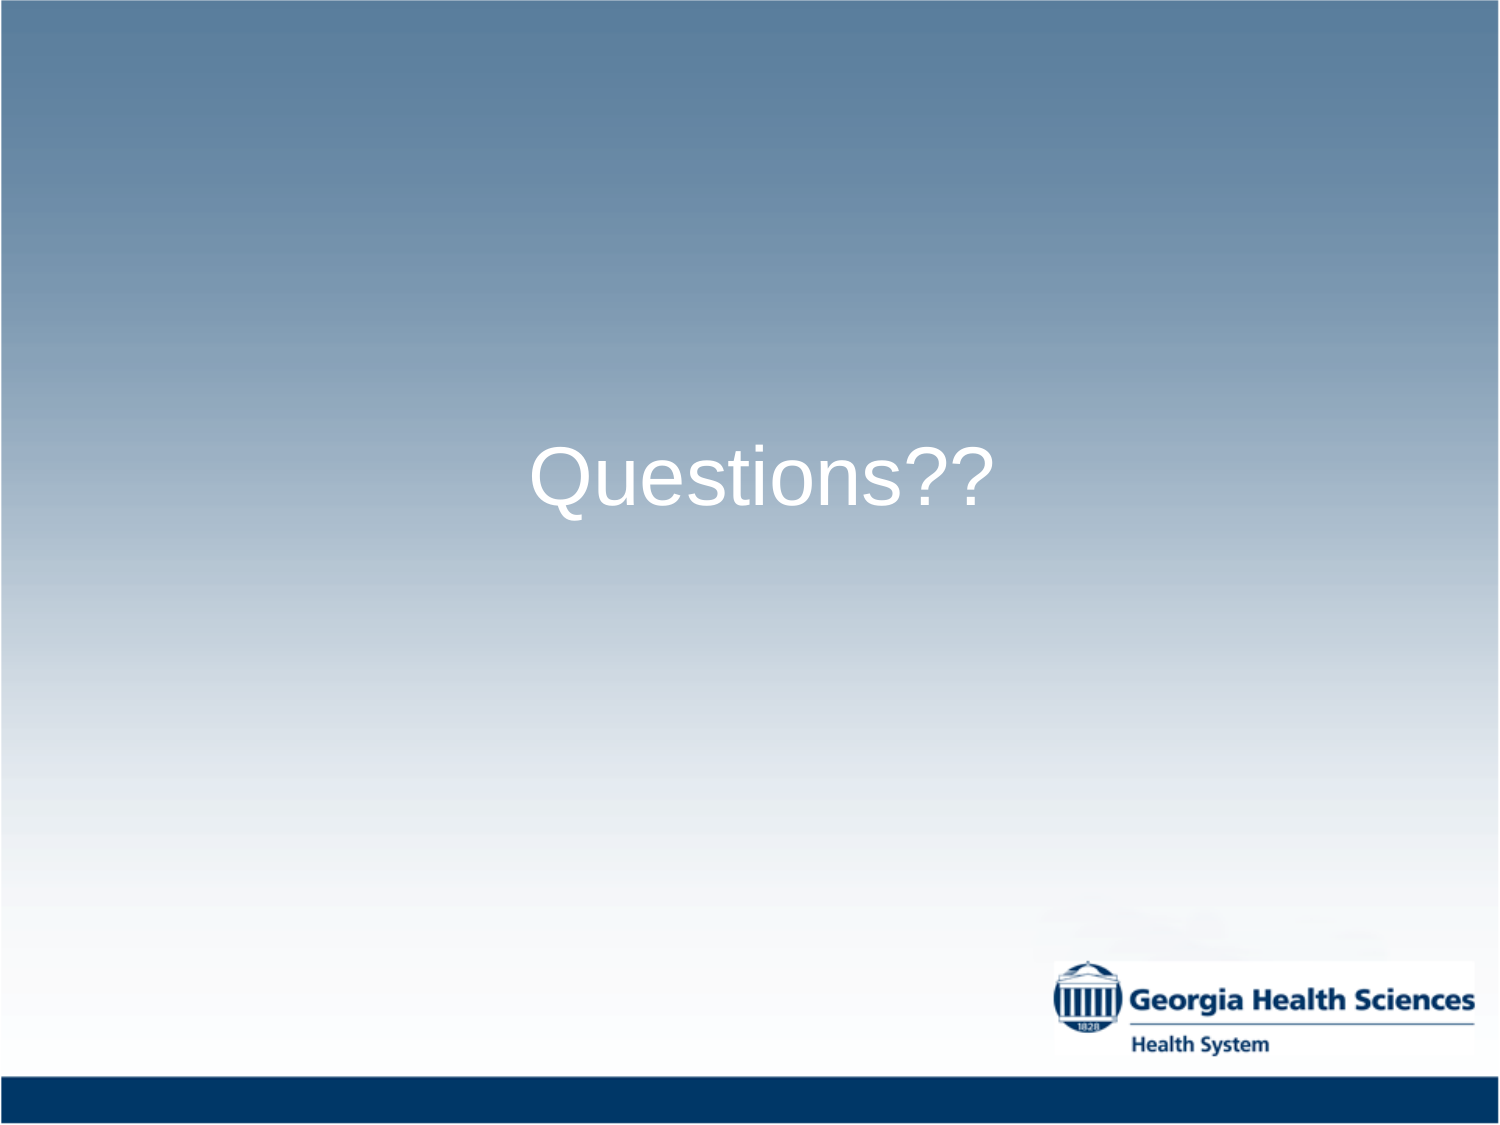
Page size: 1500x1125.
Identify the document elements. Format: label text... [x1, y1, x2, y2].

picture [0, 0, 1500, 1125]
title Questions?? [124, 349, 1401, 538]
